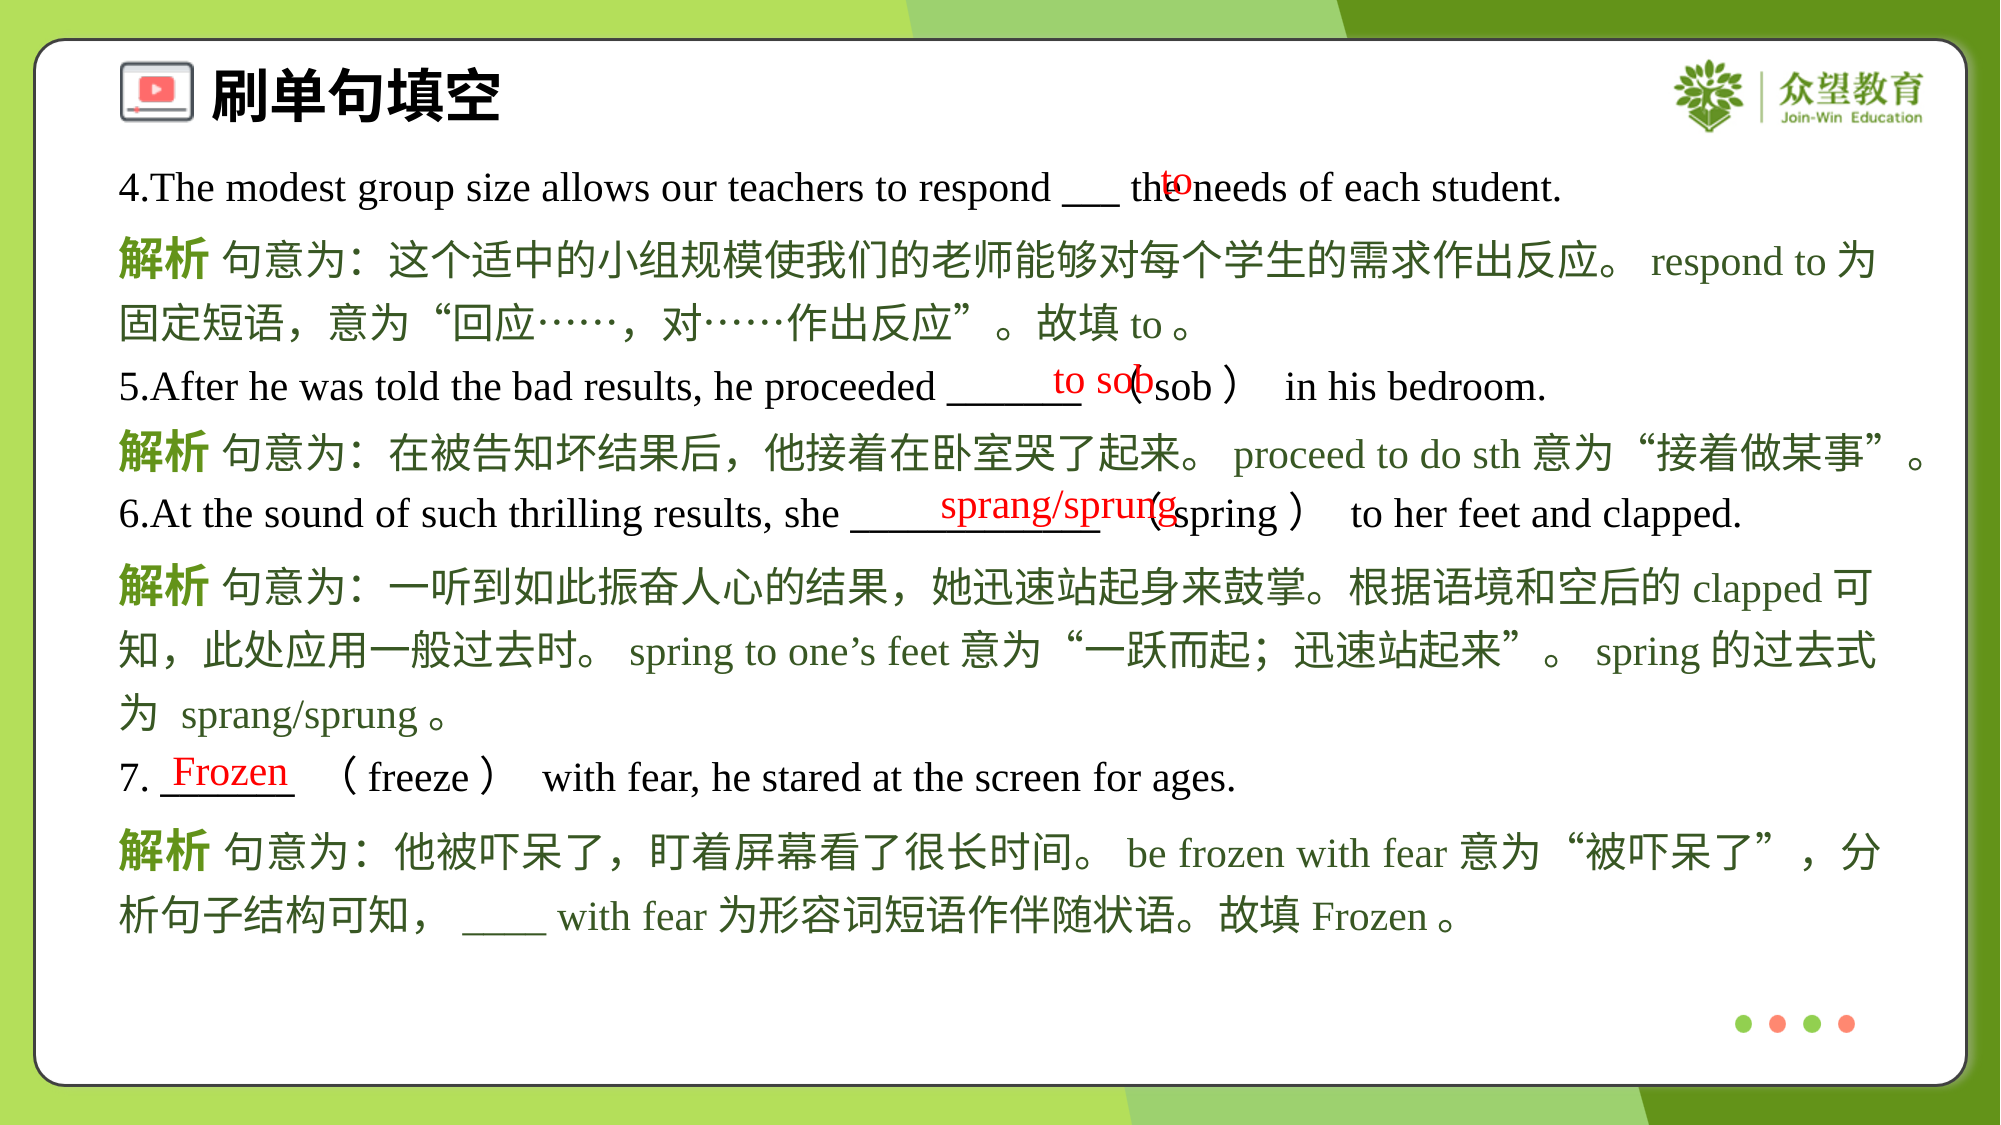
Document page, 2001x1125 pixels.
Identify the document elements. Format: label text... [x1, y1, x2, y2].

picture [0, 0, 2000, 1125]
text_box 4.The modest group size allows our teachers to respond ___ the needs of each student. [118, 146, 1883, 204]
text_box 6.At the sound of such thrilling results, she _____________ （spring） to her feet and clapped. [118, 472, 1883, 530]
text_box to sob [1043, 339, 1164, 397]
text_box 5.After he was told the bad results, he proceeded _______ （sob） in his bedroom. [118, 346, 1883, 404]
text_box 7. _______ （freeze） with fear, he stared at the screen for ages. [118, 737, 1883, 795]
text_box 解析 句意为：这个适中的小组规模使我们的老师能够对每个学生的需求作出反应。respond to为固定短语，意为“回应……，对……作出反应”。故填to。 [118, 215, 1883, 342]
text_box 解析 句意为：在被告知坏结果后，他接着在卧室哭了起来。proceed to do sth意为“接着做某事”。 [118, 409, 1942, 471]
text_box to [1155, 140, 1198, 199]
text_box 解析 句意为：他被吓呆了，盯着屏幕看了很长时间。be frozen with fear意为“被吓呆了”，分析句子结构可知，____ with fear为形容词短语作伴随状语。故填Frozen。 [118, 807, 1883, 934]
text_box Frozen [167, 731, 293, 790]
text_box 解析 句意为：一听到如此振奋人心的结果，她迅速站起身来鼓掌。根据语境和空后的clapped可知，此处应用一般过去时。spring to one’s feet意为“一跃而起；迅速站起来”。spring的过去式为 sprang/sprung。 [118, 542, 1883, 732]
text_box sprang/sprung [936, 464, 1182, 523]
